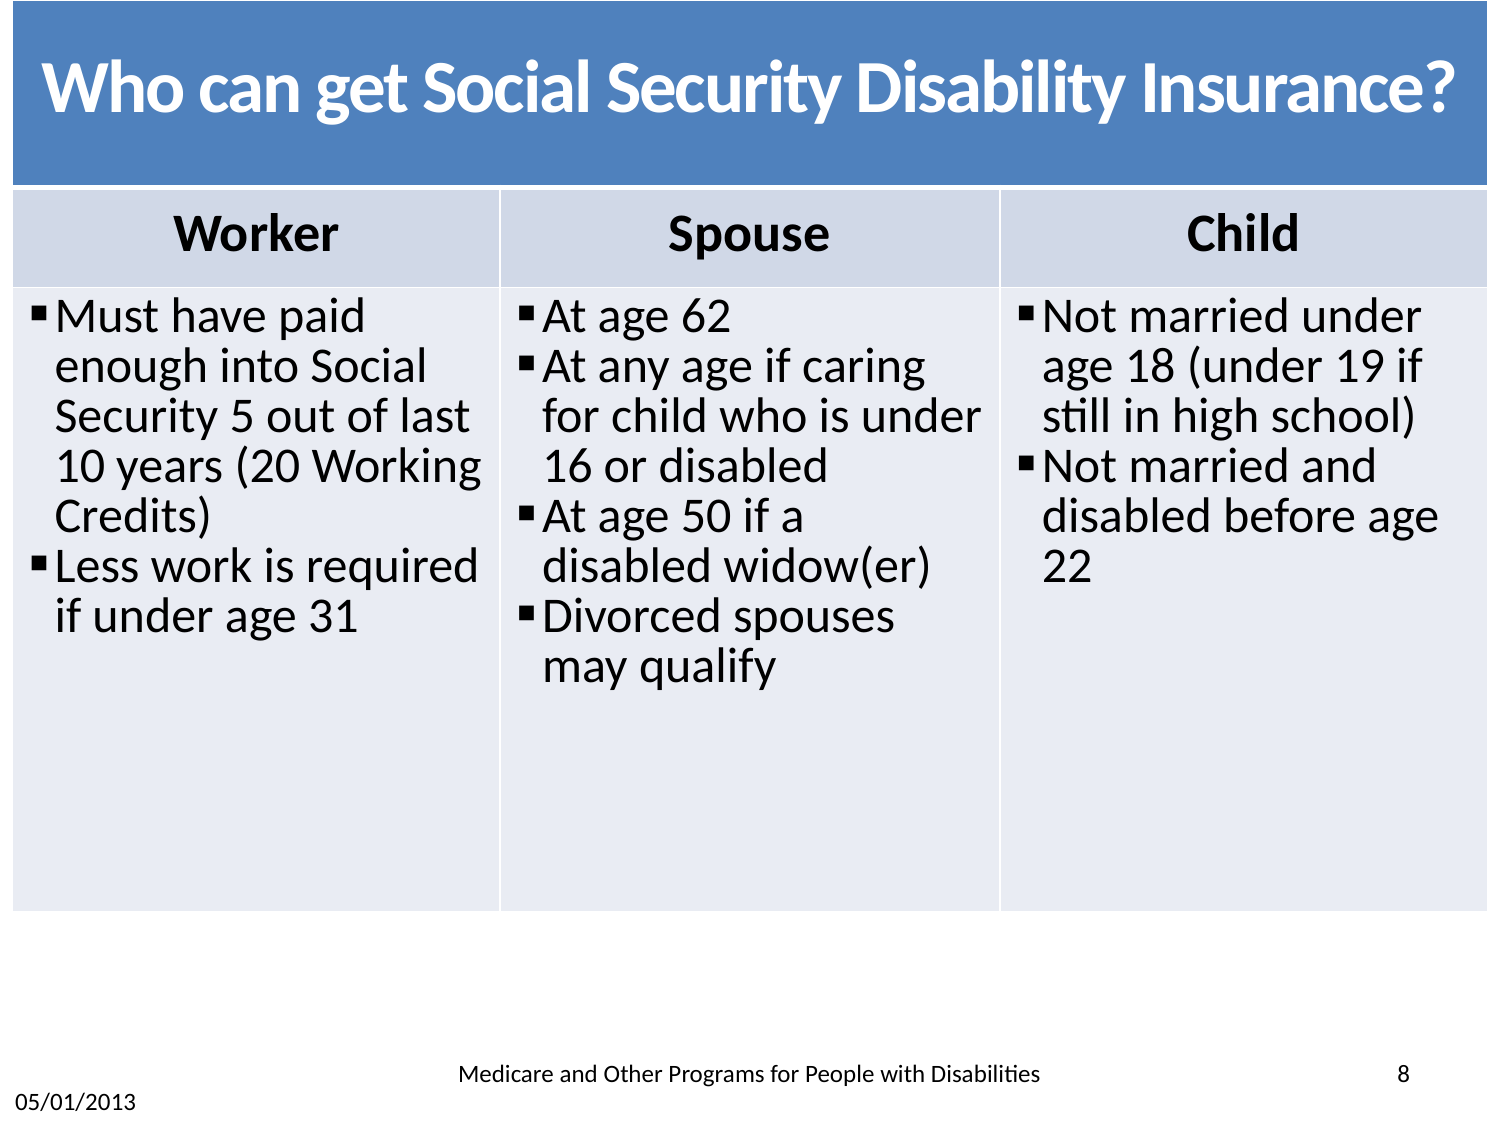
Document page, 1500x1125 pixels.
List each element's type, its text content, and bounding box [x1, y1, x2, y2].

picture [0, 0, 1500, 1125]
table_cell Not married under age 18 (under 19 if still in high school) Not married and disabled before age 22 [1001, 288, 1487, 911]
slide_number 8 [1125, 1060, 1425, 1086]
text_box Medicare and Other Programs for People with Disabilities [443, 1050, 1057, 1095]
table_cell Worker [13, 190, 499, 287]
table_header Who can get Social Security Disability Insurance? [13, 1, 1487, 185]
table_cell At age 62 At any age if caring for child who is under 16 or disabled At age 50 if a disabled widow(er) Divorced spouses may qualify [501, 288, 999, 911]
table_cell Spouse [501, 190, 999, 287]
table_cell Child [1001, 190, 1487, 287]
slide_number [0, 1074, 350, 1125]
table_cell Must have paid enough into Social Security 5 out of last 10 years (20 Working Credits) Less work is required if under age 31 [13, 288, 499, 911]
